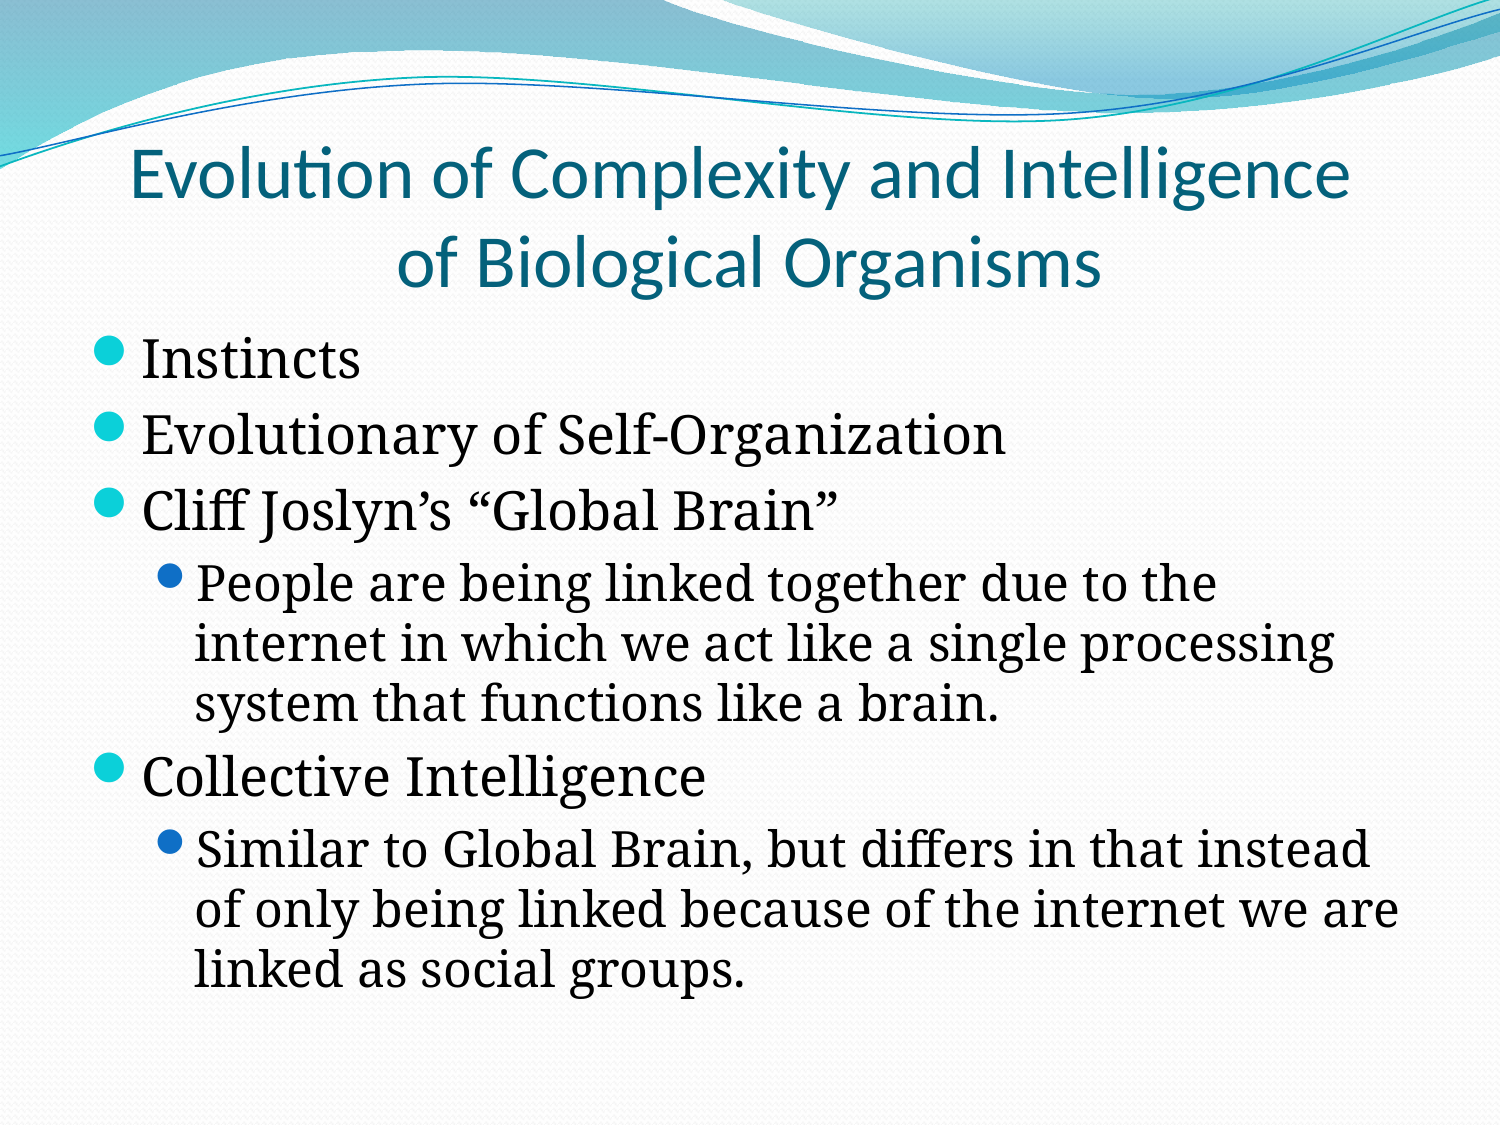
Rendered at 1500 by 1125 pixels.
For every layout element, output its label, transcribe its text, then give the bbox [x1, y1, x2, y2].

list Instincts Evolutionary of Self-Organization Cliff Joslyn’s “Global Brain” People are being linked together due to the internet in which we act like a single processing system that functions like a brain. Collective Intelligence Similar to Global Brain, but differs in that instead of only being linked because of the internet we are linked as social groups. [75, 317, 1425, 1038]
title Evolution of Complexity and Intelligence of Biological Organisms [75, 50, 1425, 303]
